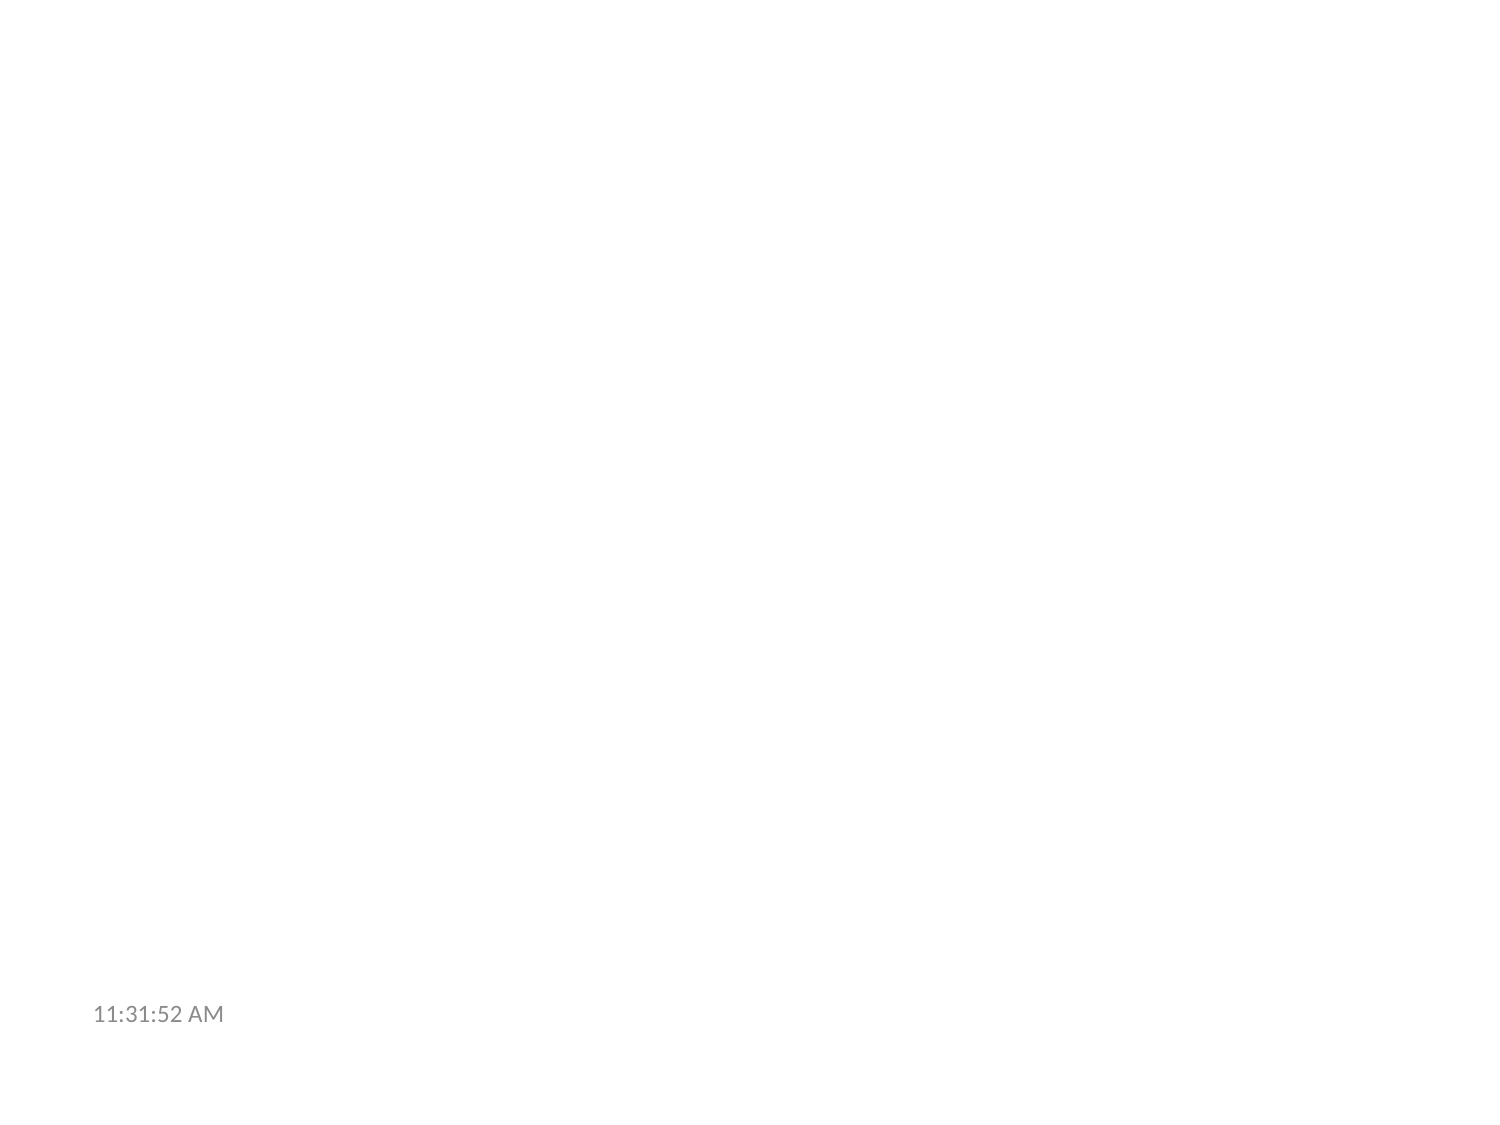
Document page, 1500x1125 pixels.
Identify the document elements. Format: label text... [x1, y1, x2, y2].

text_box 3:35:09 PM [77, 982, 428, 1043]
